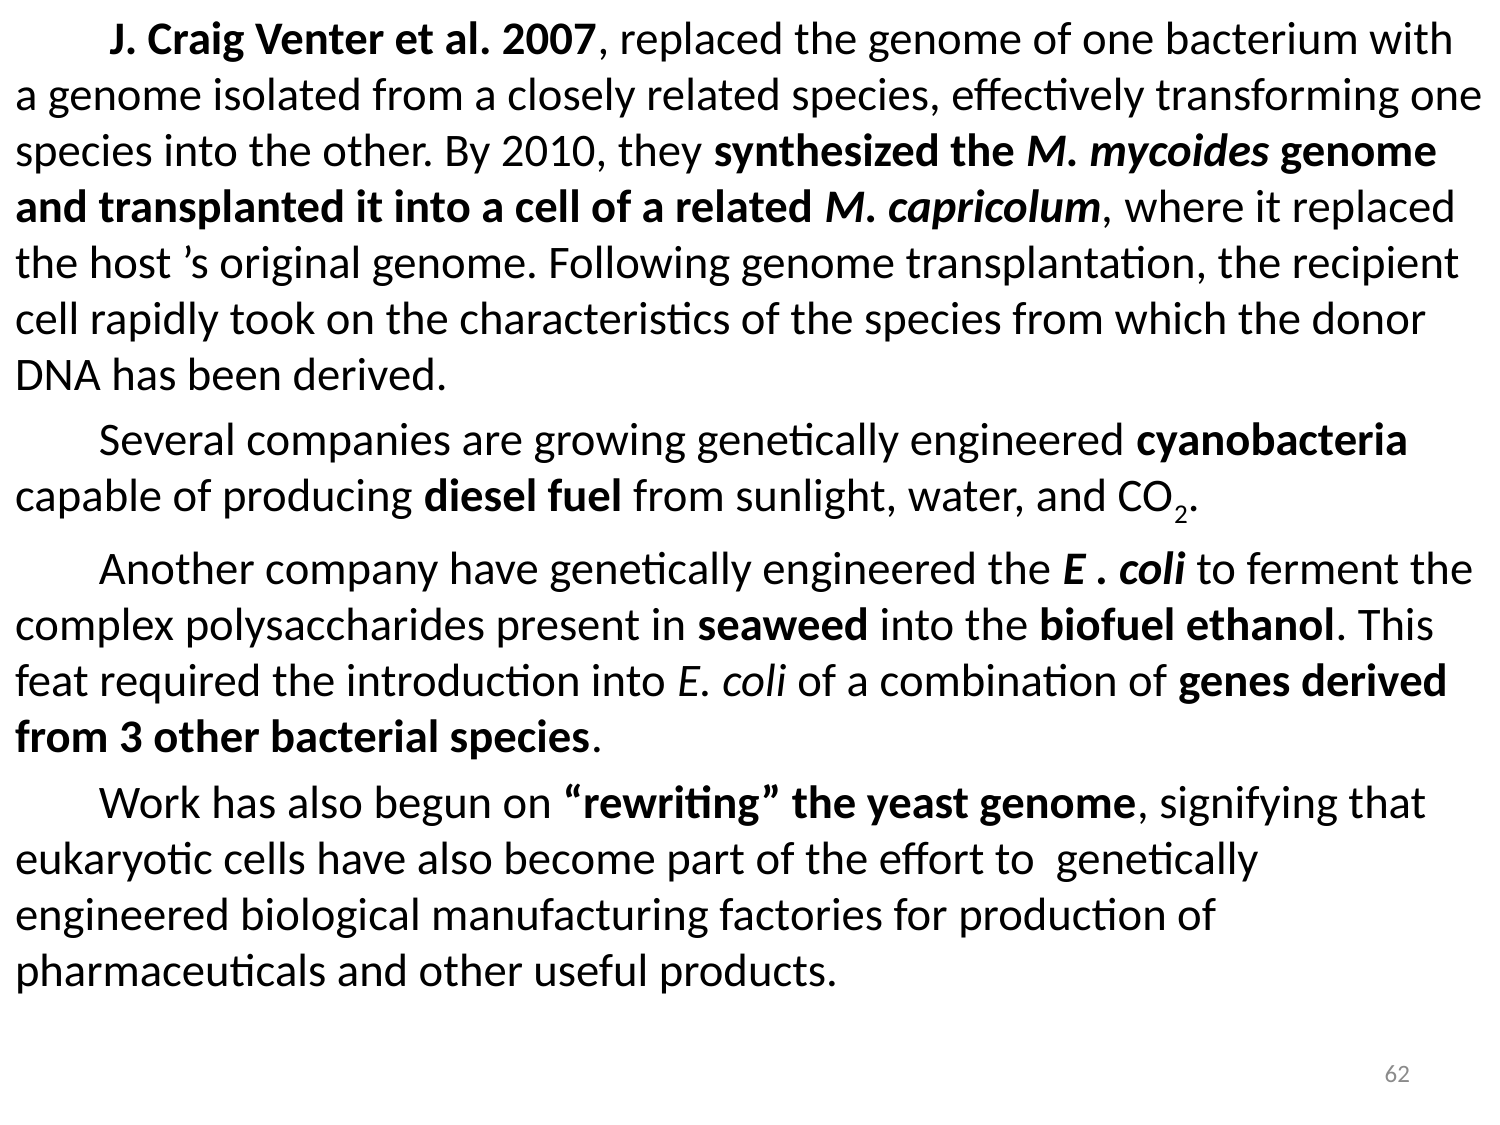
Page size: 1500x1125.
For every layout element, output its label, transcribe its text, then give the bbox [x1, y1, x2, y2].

slide_number 62 [1074, 1042, 1425, 1103]
list J. Craig Venter et al. 2007, replaced the genome of one bacterium with a genome isolated from a closely related species, effectively transforming one species into the other. By 2010, they synthesized the M. mycoides genome and transplanted it into a cell of a related M. capricolum, where it replaced the host ’s original genome. Following genome transplantation, the recipient cell rapidly took on the characteristics of the species from which the donor DNA has been derived. Several companies are growing genetically engineered cyanobacteria capable of producing diesel fuel from sunlight, water, and CO2. Another company have genetically engineered the E . coli to ferment the complex polysaccharides present in seaweed into the biofuel ethanol. This feat required the introduction into E. coli of a combination of genes derived from 3 other bacterial species. Work has also begun on “rewriting” the yeast genome, signifying that eukaryotic cells have also become part of the effort to genetically engineered biological manufacturing factories for production of pharmaceuticals and other useful products. [0, 0, 1500, 1005]
